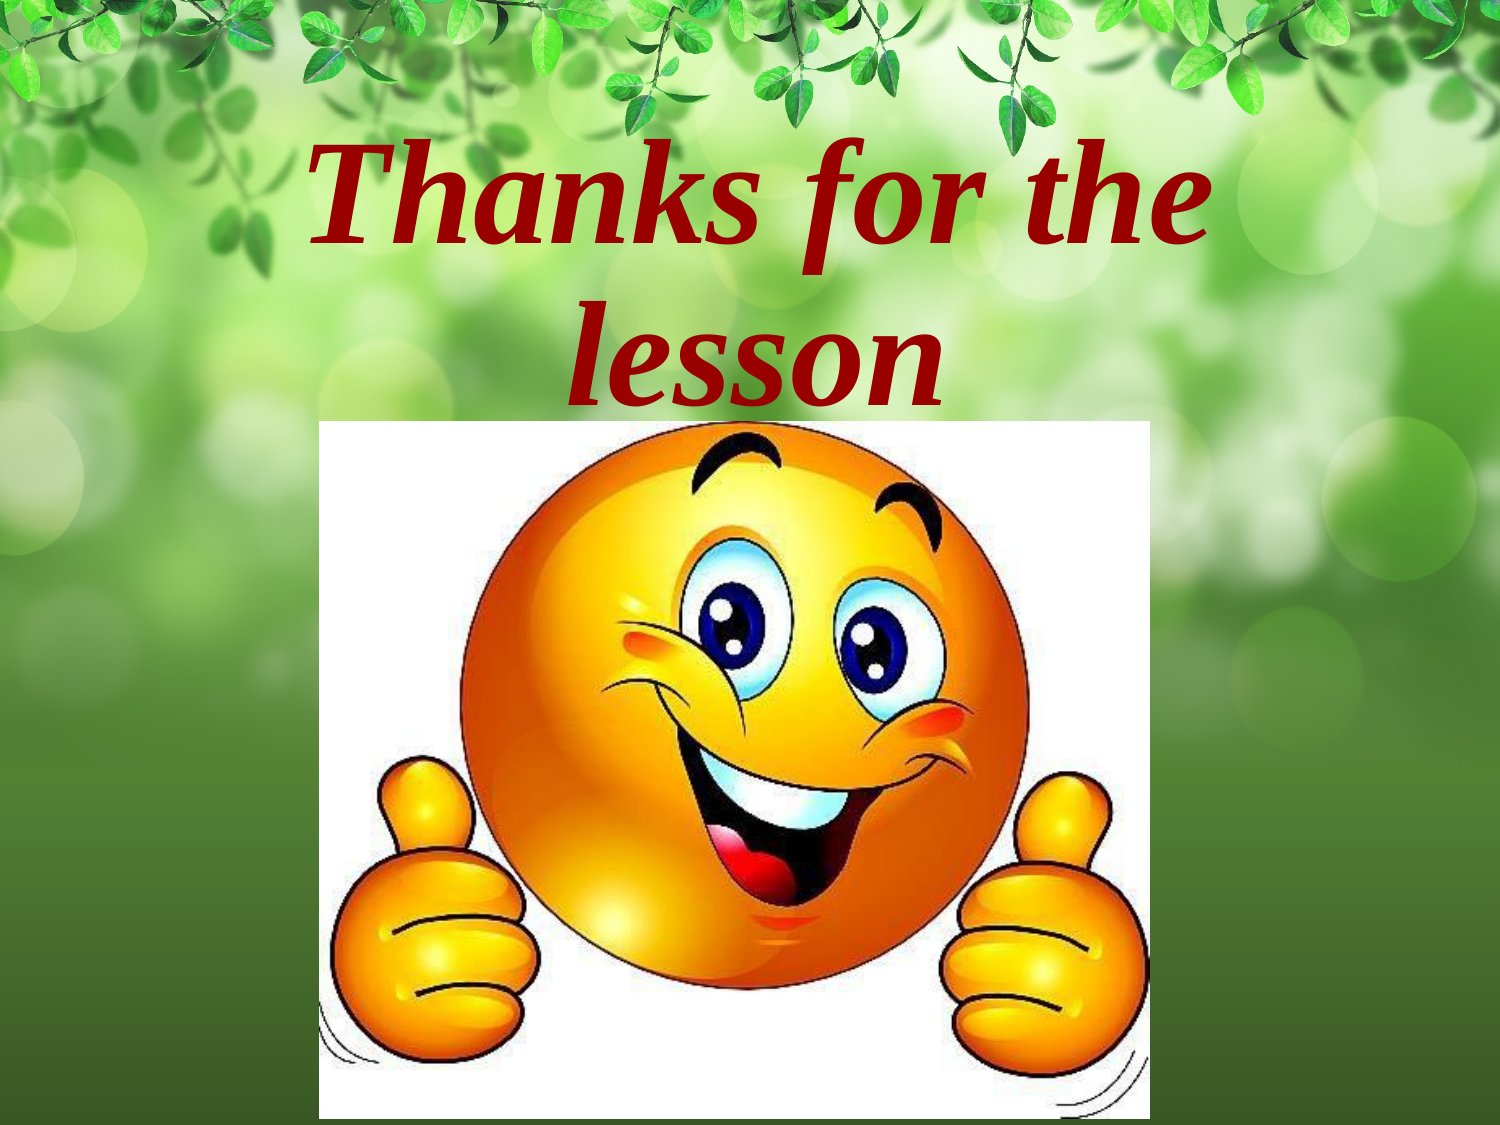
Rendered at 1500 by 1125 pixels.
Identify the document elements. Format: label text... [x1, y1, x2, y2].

title Thanks for the lesson [119, 53, 1395, 446]
picture [0, 0, 1500, 1119]
